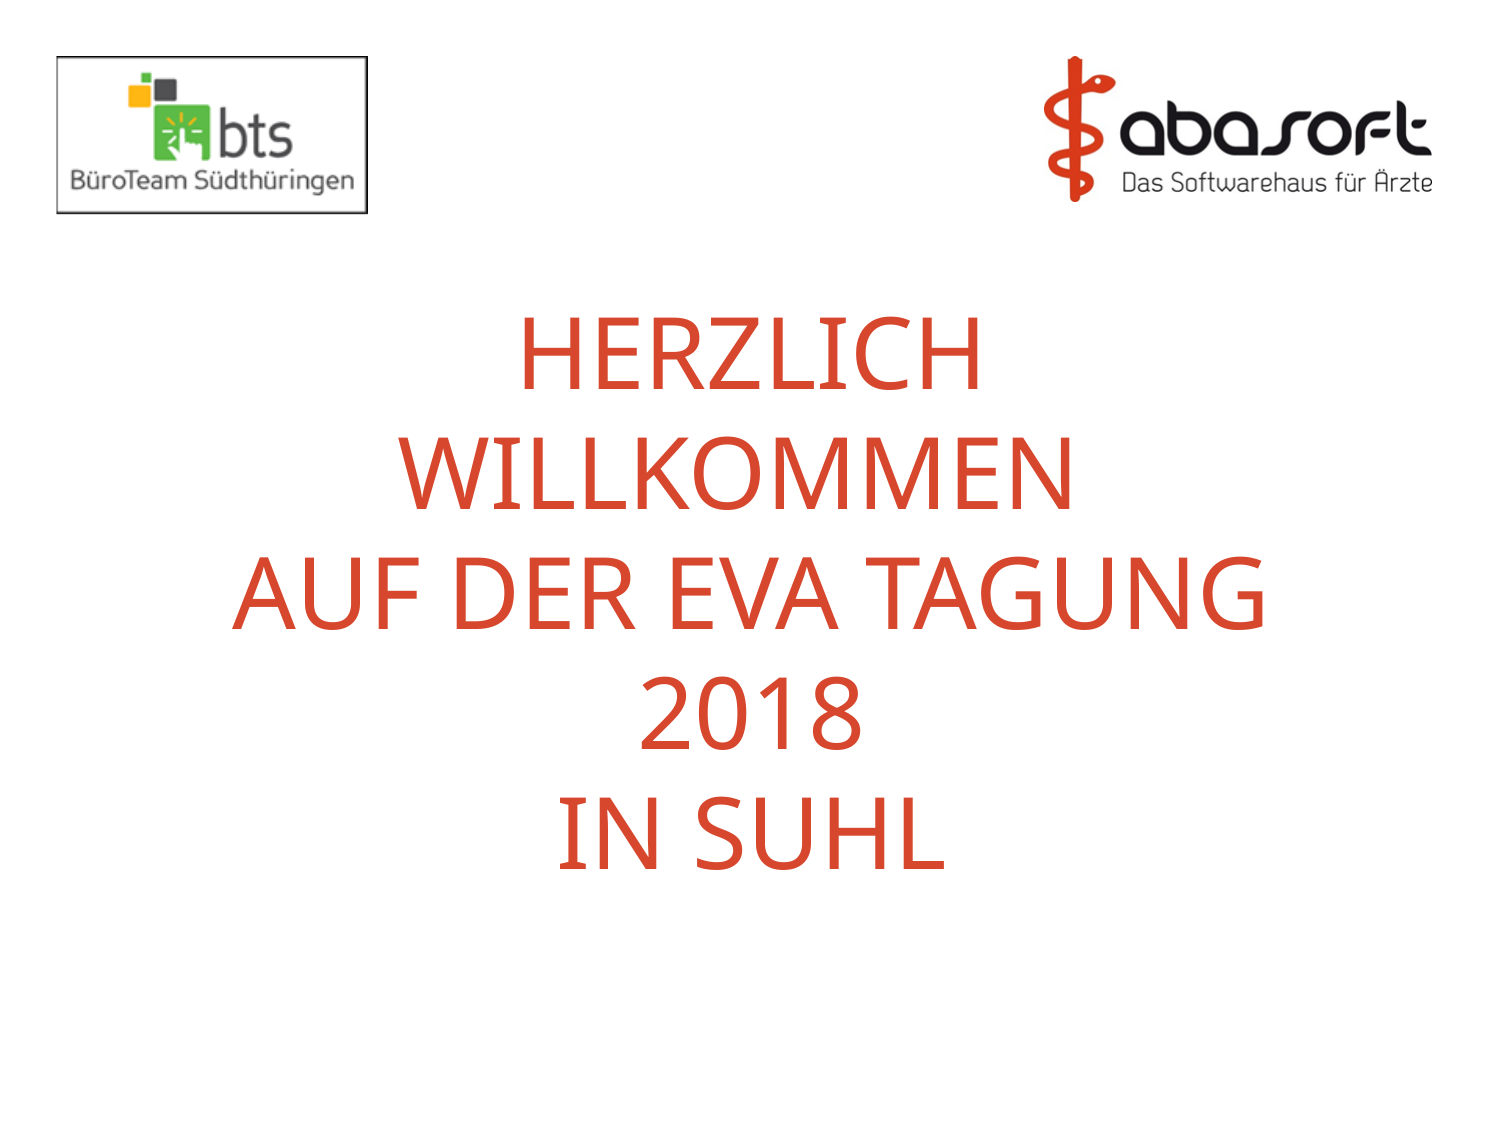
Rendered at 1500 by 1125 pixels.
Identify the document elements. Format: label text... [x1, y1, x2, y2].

picture [1044, 56, 1432, 202]
text_box HERZLICH WILLKOMMEN AUF DER EVA TAGUNG 2018 IN SUHL [173, 282, 1331, 966]
picture [55, 56, 369, 216]
